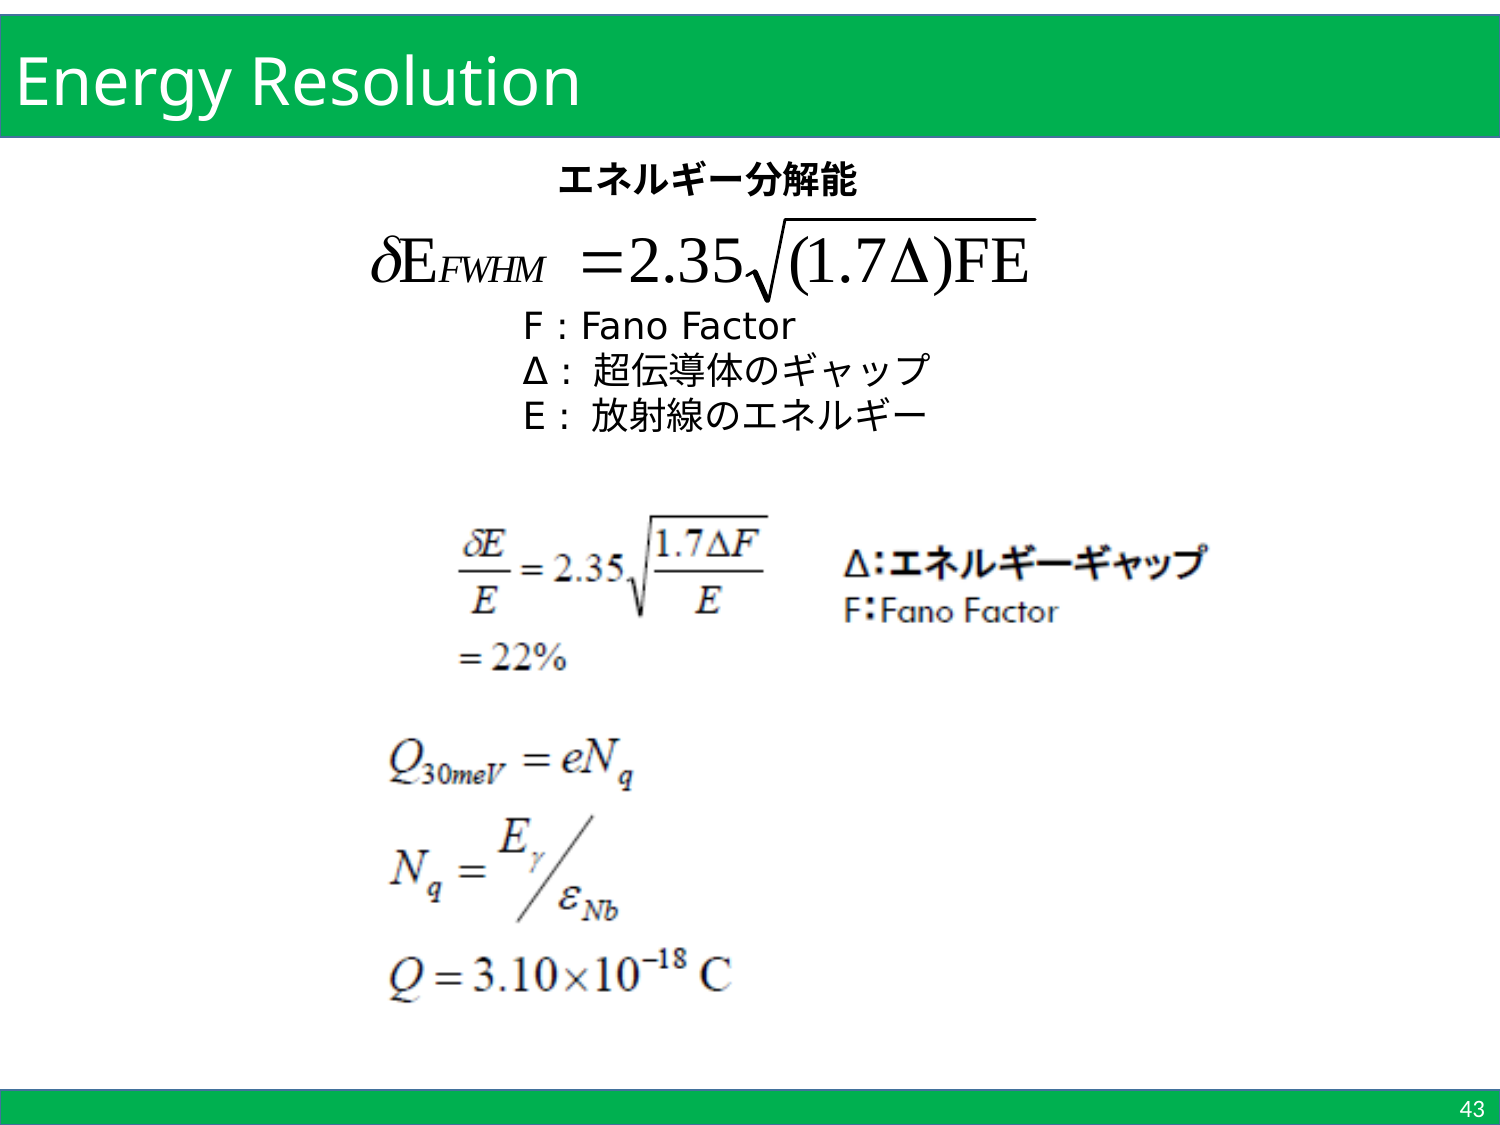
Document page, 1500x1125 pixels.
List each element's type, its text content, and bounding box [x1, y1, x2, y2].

slide_number 43 [1162, 1077, 1500, 1125]
text_box [0, 14, 1500, 138]
text_box Energy Resolution [0, 31, 1479, 126]
text_box [0, 1089, 1162, 1125]
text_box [360, 205, 1052, 316]
text_box エネルギー分解能 [543, 148, 898, 205]
text_box F : Fano Factor Δ : 超伝導体のギャップ E : 放射線のエネルギー [507, 316, 969, 445]
picture [318, 491, 1258, 1035]
